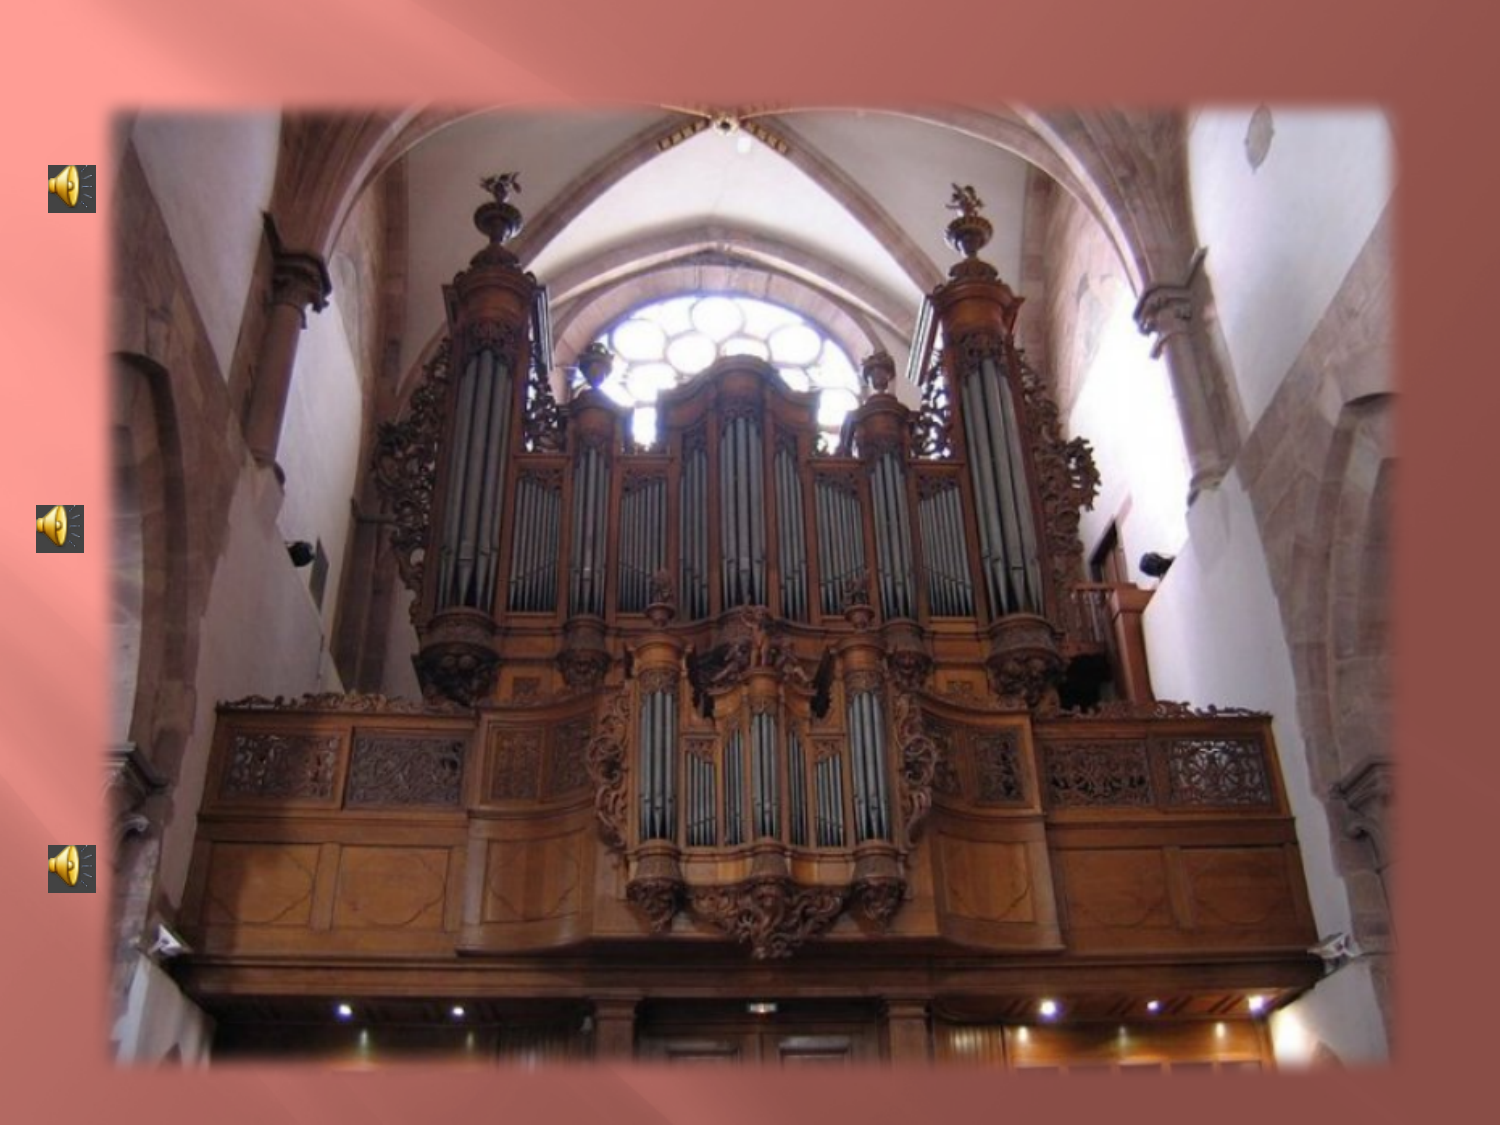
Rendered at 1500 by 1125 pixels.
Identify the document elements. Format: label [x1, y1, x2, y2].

picture [34, 503, 86, 555]
picture [46, 93, 1409, 1081]
